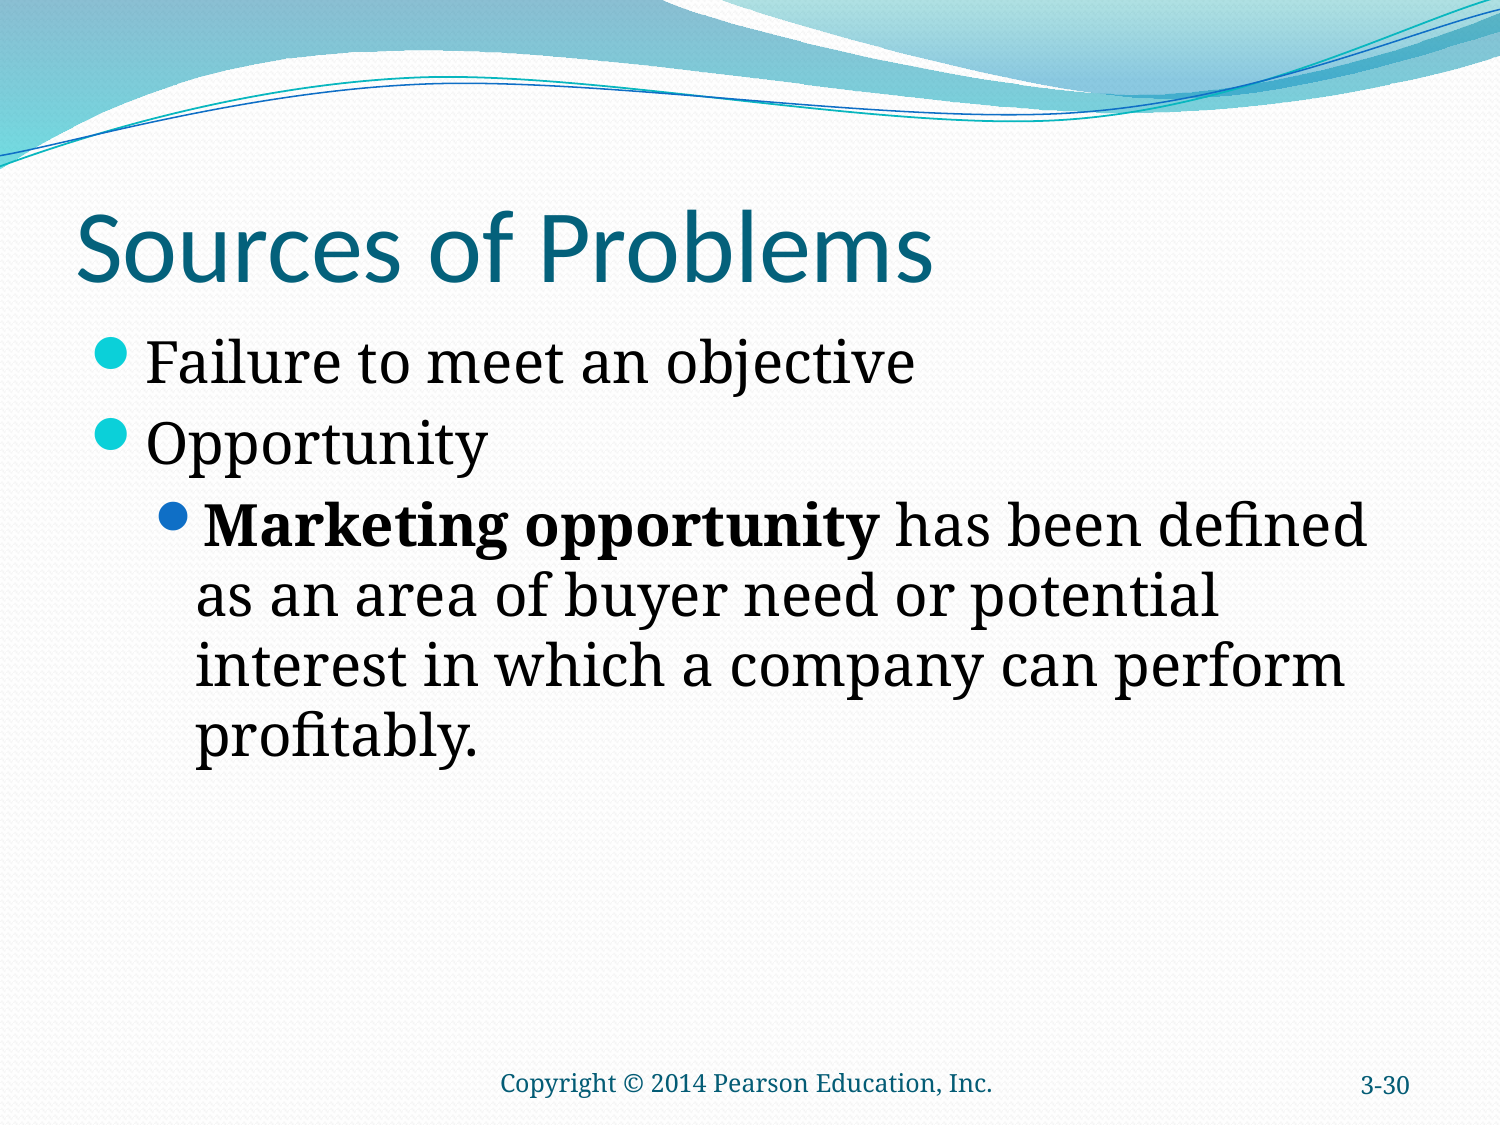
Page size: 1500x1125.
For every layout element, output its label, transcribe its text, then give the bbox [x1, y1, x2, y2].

title Sources of Problems [74, 115, 1426, 304]
list Failure to meet an objective Opportunity Marketing opportunity has been defined as an area of buyer need or potential interest in which a company can perform profitably. [74, 317, 1426, 1038]
